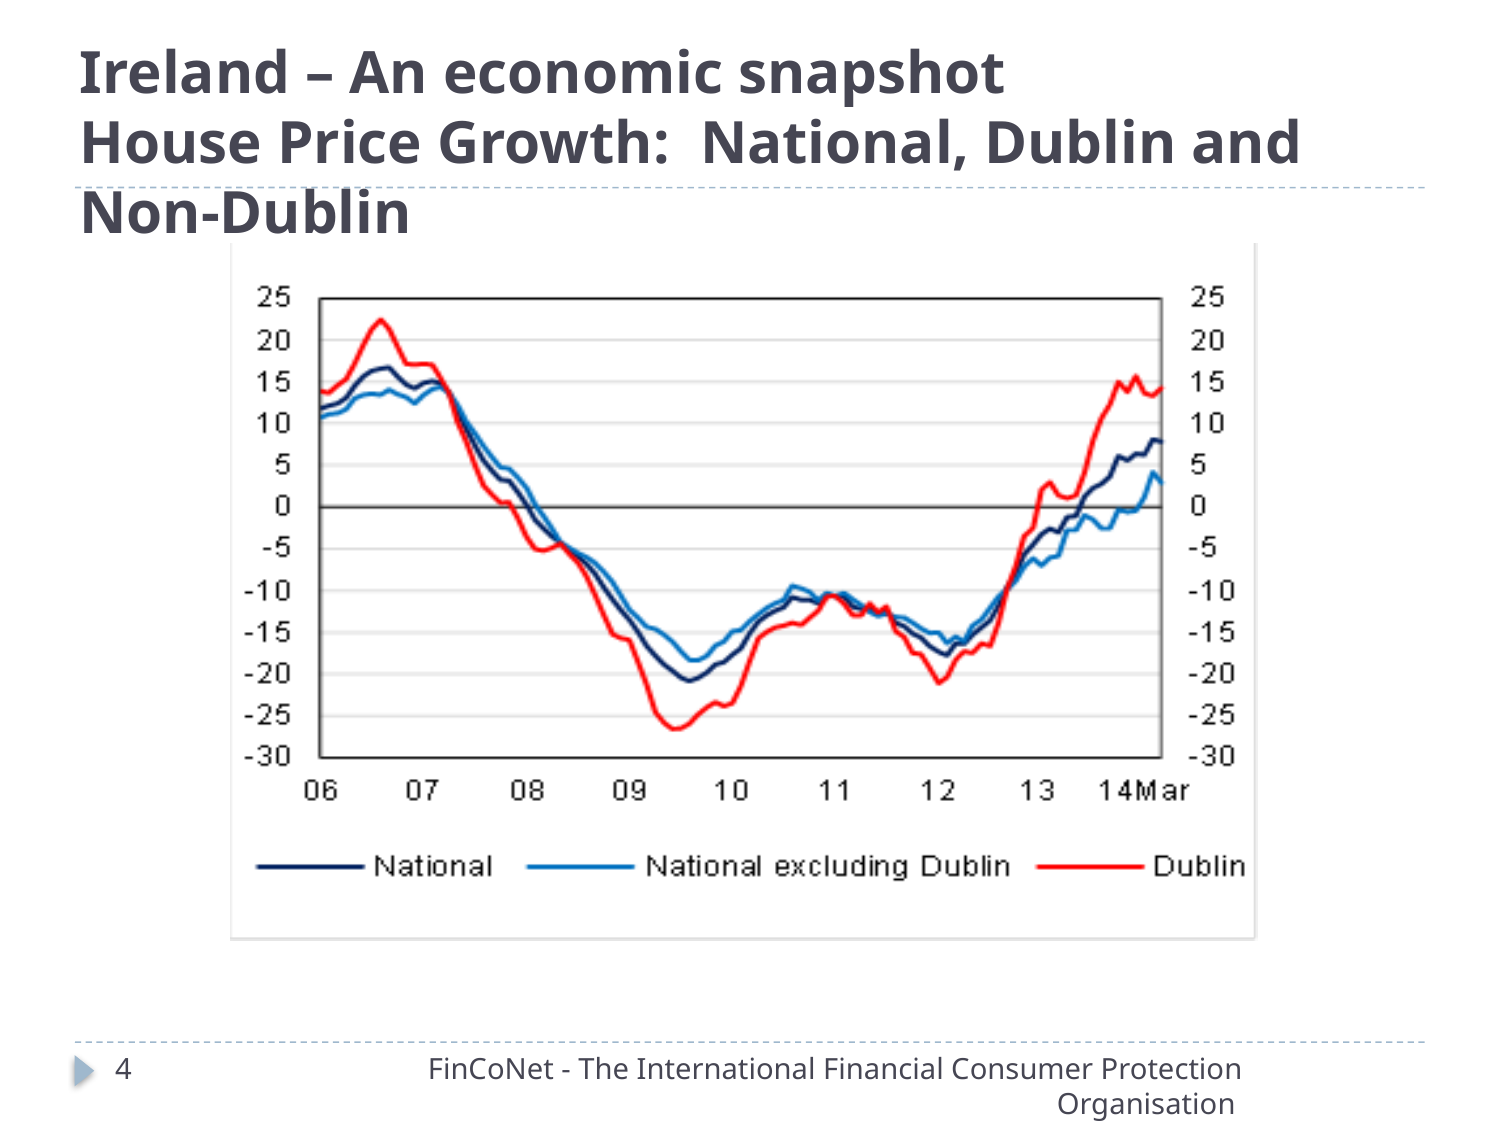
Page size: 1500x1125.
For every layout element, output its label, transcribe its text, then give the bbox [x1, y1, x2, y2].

footer FinCoNet - The International Financial Consumer Protection Organisation [426, 1042, 1258, 1103]
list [229, 243, 1259, 941]
slide_number 4 [100, 1042, 426, 1103]
title Ireland – An economic snapshot House Price Growth: National, Dublin and Non-Dublin [64, 19, 1415, 253]
